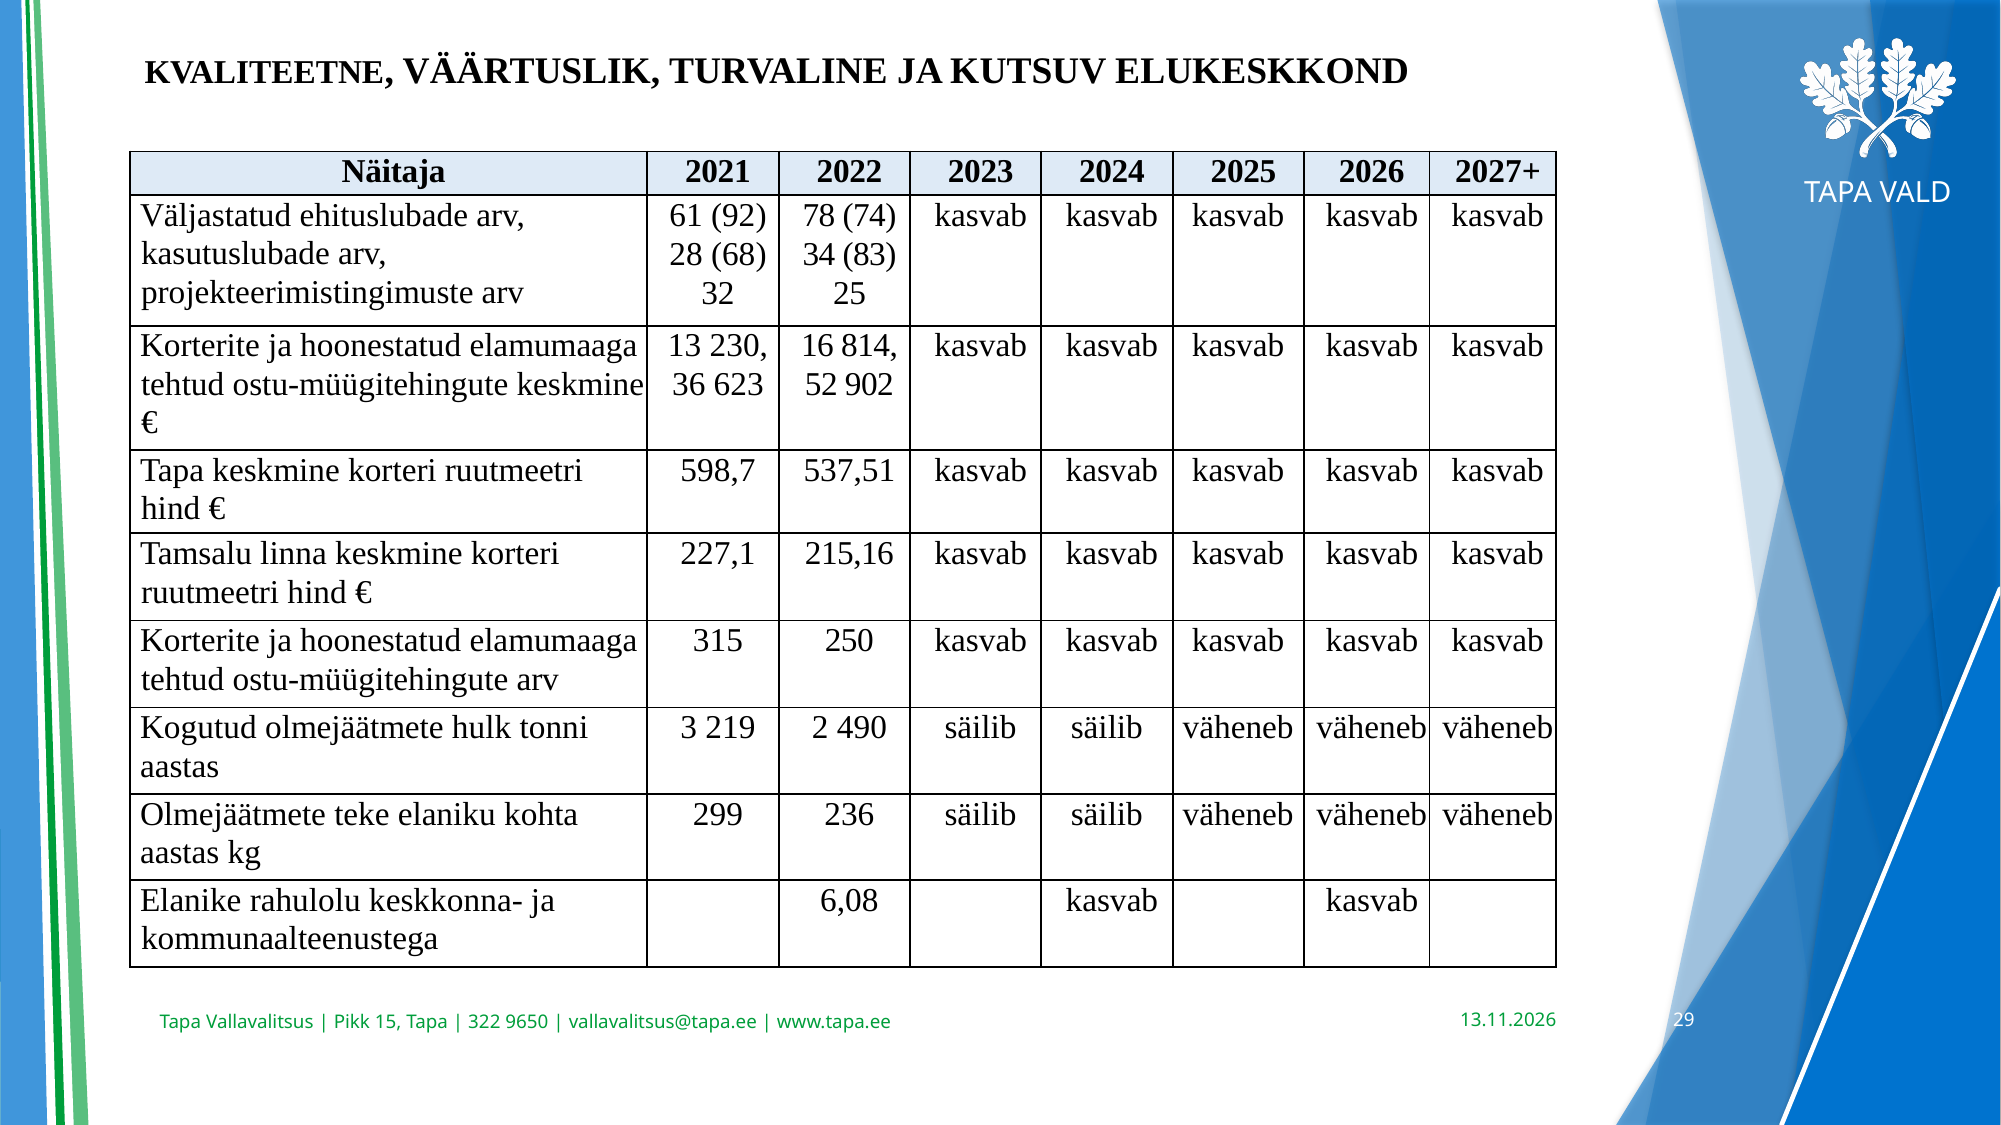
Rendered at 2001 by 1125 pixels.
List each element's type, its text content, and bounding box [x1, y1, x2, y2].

table_cell väheneb [1174, 795, 1303, 879]
table_header 2026 [1305, 152, 1429, 194]
table_cell kasvab [911, 534, 1040, 620]
table_cell 227,1 [648, 534, 778, 620]
table_cell 2 490 [780, 708, 909, 793]
table_cell Korterite ja hoonestatud elamumaaga tehtud ostu-müügitehingute arv [131, 621, 646, 707]
table_cell kasvab [1430, 327, 1555, 449]
table_cell kasvab [1305, 196, 1429, 325]
table_cell 299 [648, 795, 778, 879]
table_cell kasvab [1305, 621, 1429, 707]
table_cell Kogutud olmejäätmete hulk tonni aastas [131, 708, 646, 793]
table_cell säilib [1042, 795, 1172, 879]
table_cell kasvab [1305, 534, 1429, 620]
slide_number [1421, 990, 1572, 1051]
table_cell väheneb [1174, 708, 1303, 793]
table_cell [911, 881, 1040, 966]
table_cell 598,7 [648, 451, 778, 532]
table_cell 3 219 [648, 708, 778, 793]
table_cell kasvab [1042, 534, 1172, 620]
table_cell väheneb [1305, 708, 1429, 793]
table_cell Korterite ja hoonestatud elamumaaga tehtud ostu-müügitehingute keskmine € [131, 327, 646, 449]
table_cell kasvab [1305, 881, 1429, 966]
table_cell [648, 881, 778, 966]
table_cell 215,16 [780, 534, 909, 620]
table_cell kasvab [1174, 327, 1303, 449]
table_cell 537,51 [780, 451, 909, 532]
picture [1800, 38, 1956, 158]
table_header 2022 [780, 152, 909, 194]
table_cell kasvab [1042, 196, 1172, 325]
table_cell 13 230, 36 623 [648, 327, 778, 449]
text_box KVALITEETNE, VÄÄRTUSLIK, TURVALINE JA KUTSUV ELUKESKKOND [129, 35, 1666, 99]
table_cell säilib [911, 708, 1040, 793]
table_cell kasvab [1430, 534, 1555, 620]
table_cell Olmejäätmete teke elaniku kohta aastas kg [131, 795, 646, 879]
table_cell kasvab [1042, 451, 1172, 532]
table_cell 61 (92) 28 (68) 32 [648, 196, 778, 325]
table_cell kasvab [1042, 621, 1172, 707]
table_cell kasvab [1430, 621, 1555, 707]
table_cell Elanike rahulolu keskkonna- ja kommunaalteenustega [131, 881, 646, 966]
table_header 2024 [1042, 152, 1172, 194]
table_cell 6,08 [780, 881, 909, 966]
table_header 2025 [1174, 152, 1303, 194]
table_header Näitaja [131, 152, 646, 194]
table_cell 315 [648, 621, 778, 707]
table_cell [1174, 881, 1303, 966]
table_cell kasvab [1174, 621, 1303, 707]
table_cell Tamsalu linna keskmine korteri ruutmeetri hind € [131, 534, 646, 620]
table_cell 78 (74) 34 (83) 25 [780, 196, 909, 325]
table_cell Tapa keskmine korteri ruutmeetri hind € [131, 451, 646, 532]
table_cell kasvab [1430, 451, 1555, 532]
table_cell Väljastatud ehituslubade arv, kasutuslubade arv, projekteerimistingimuste arv [131, 196, 646, 325]
table_cell kasvab [1305, 327, 1429, 449]
table_cell 236 [780, 795, 909, 879]
slide_number 29 [1597, 990, 1710, 1051]
table_cell kasvab [911, 327, 1040, 449]
table_cell 16 814, 52 902 [780, 327, 909, 449]
table_header 2023 [911, 152, 1040, 194]
table_cell kasvab [1042, 327, 1172, 449]
table_cell kasvab [911, 196, 1040, 325]
table_cell [1430, 881, 1555, 966]
table_header 2027+ [1430, 152, 1555, 194]
table_cell kasvab [1174, 196, 1303, 325]
table_cell kasvab [1305, 451, 1429, 532]
footer Tapa Vallavalitsus | Pikk 15, Tapa | 322 9650 | vallavalitsus@tapa.ee | www.tapa.ee [144, 992, 1396, 1053]
table_cell kasvab [1042, 881, 1172, 966]
table_cell kasvab [911, 451, 1040, 532]
table_cell väheneb [1430, 795, 1555, 879]
table_cell 250 [780, 621, 909, 707]
table_cell kasvab [1174, 534, 1303, 620]
table_header 2021 [648, 152, 778, 194]
table_cell kasvab [1174, 451, 1303, 532]
table_cell säilib [1042, 708, 1172, 793]
table_cell väheneb [1305, 795, 1429, 879]
table_cell säilib [911, 795, 1040, 879]
table_cell kasvab [1430, 196, 1555, 325]
table_cell väheneb [1430, 708, 1555, 793]
table_cell kasvab [911, 621, 1040, 707]
